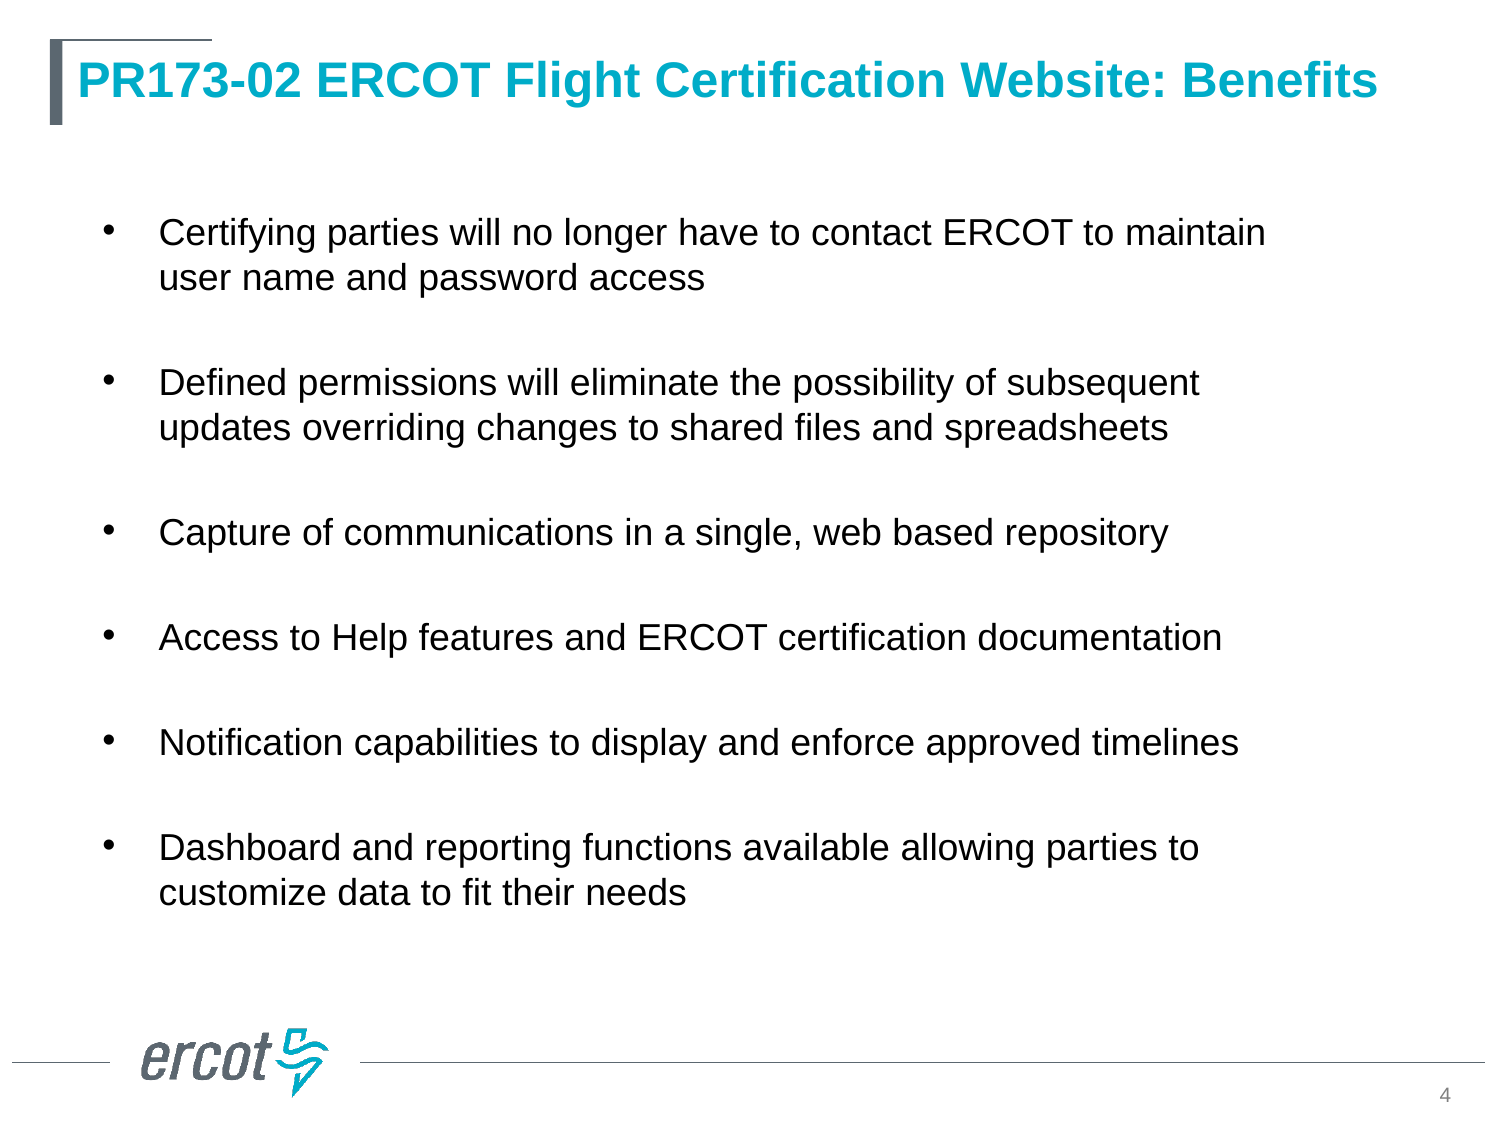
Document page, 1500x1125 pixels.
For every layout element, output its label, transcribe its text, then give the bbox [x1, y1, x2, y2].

list [62, 216, 1300, 888]
picture [137, 1024, 332, 1100]
text_box Certifying parties will no longer have to contact ERCOT to maintain user name and password access Defined permissions will eliminate the possibility of subsequent updates overriding changes to shared files and spreadsheets Capture of communications in a single, web based repository Access to Help features and ERCOT certification documentation Notification capabilities to display and enforce approved timelines Dashboard and reporting functions available allowing parties to customize data to fit their needs [87, 200, 1325, 871]
title PR173-02 ERCOT Flight Certification Website: Benefits [62, 39, 1450, 228]
